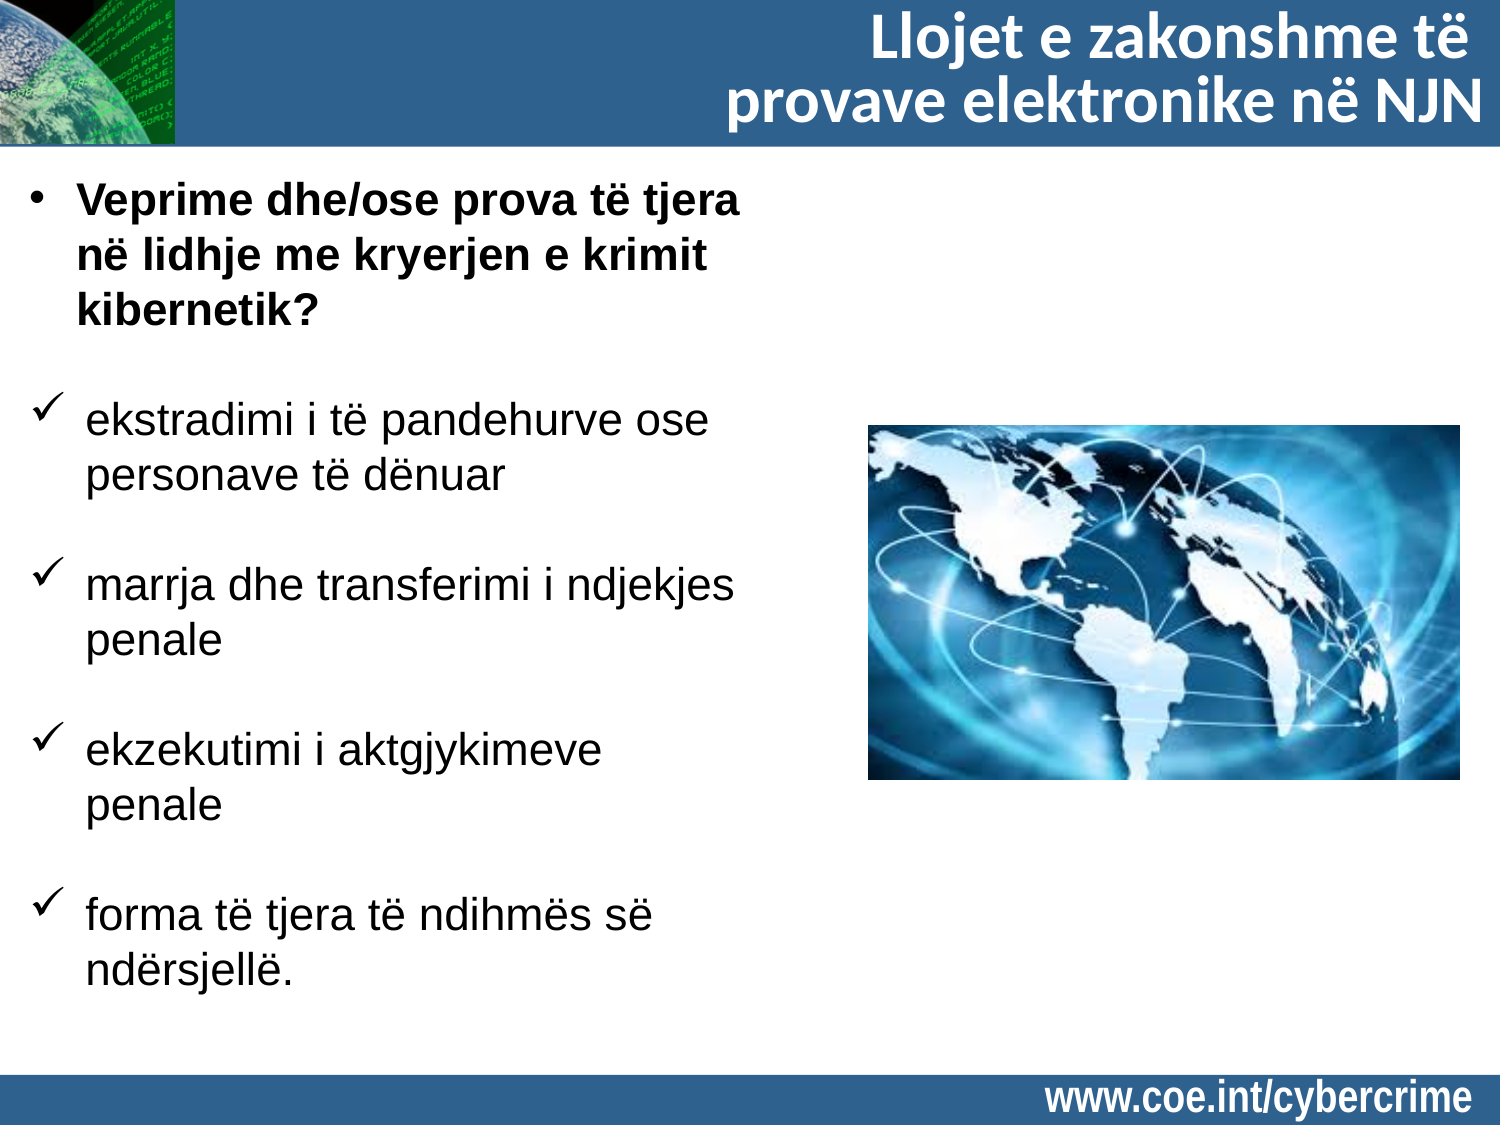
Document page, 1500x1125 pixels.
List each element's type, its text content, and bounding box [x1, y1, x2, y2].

text_box [0, 1073, 1030, 1125]
picture [0, 0, 175, 144]
text_box Llojet e zakonshme të provave elektronike në NJN [177, 0, 1500, 149]
picture [868, 425, 1461, 780]
text_box Veprime dhe/ose prova të tjera në lidhje me kryerjen e krimit kibernetik? ekstradimi i të pandehurve ose personave të dënuar marrja dhe transferimi i ndjekjes penale ekzekutimi i aktgjykimeve penale forma të tjera të ndihmës së ndërsjellë. [14, 162, 765, 1057]
text_box www.coe.int/cybercrime [1030, 1059, 1500, 1125]
